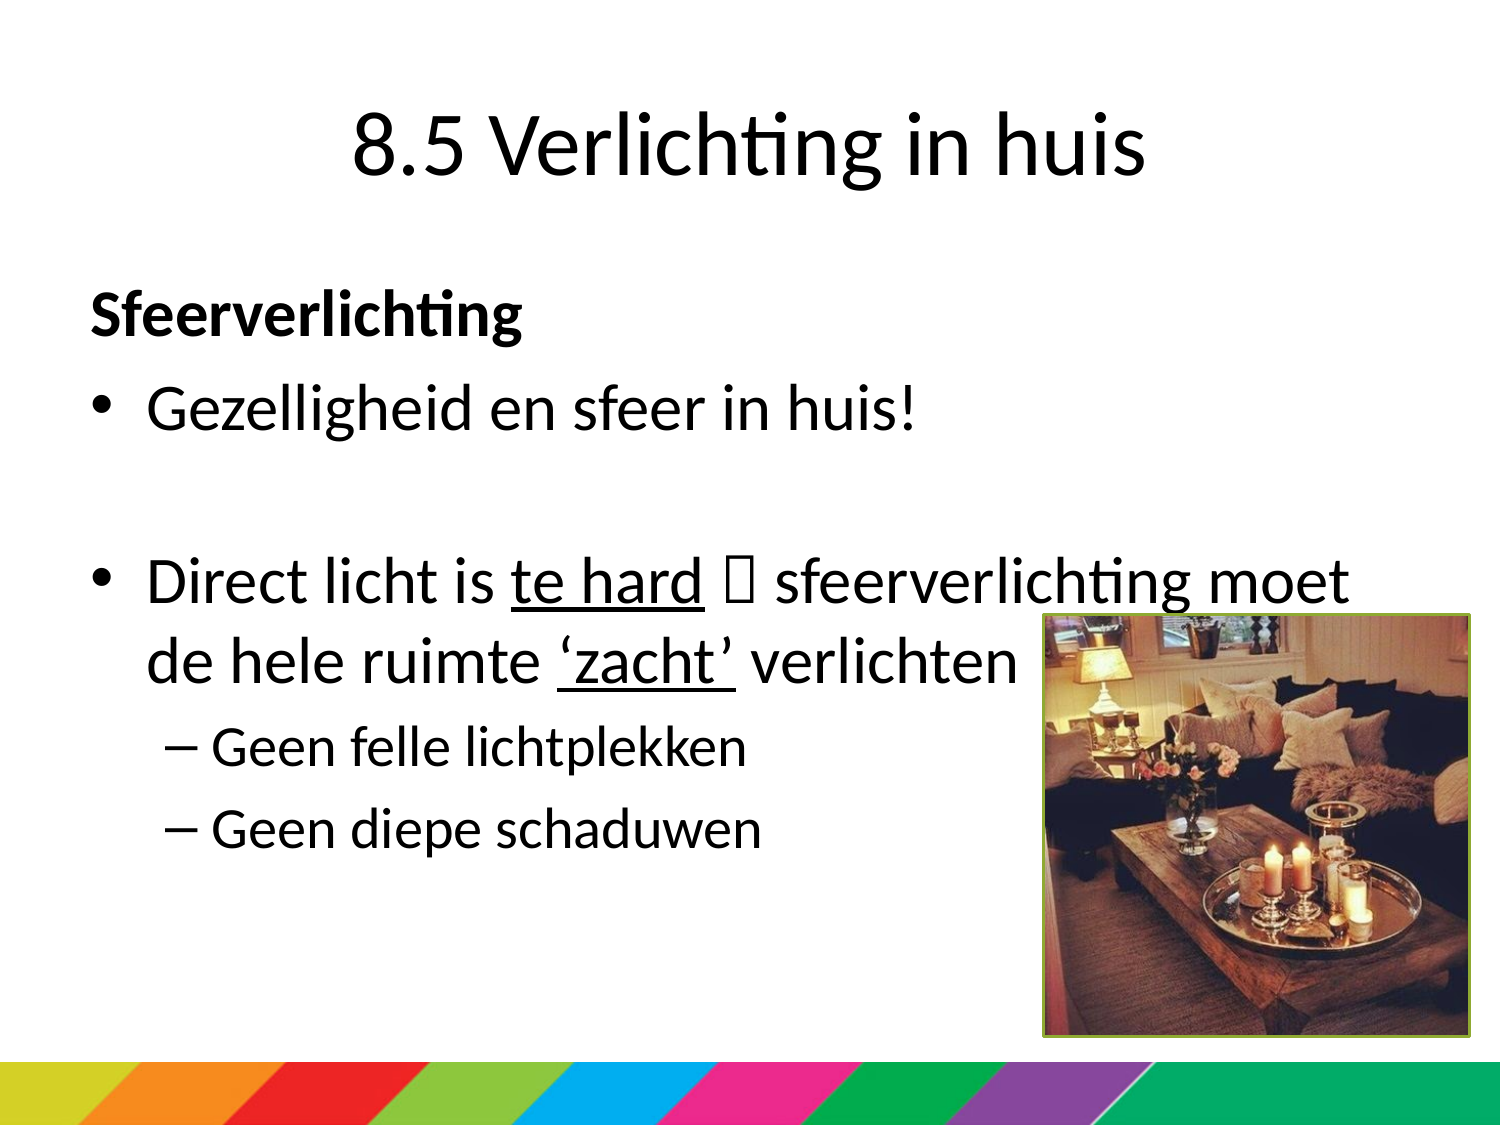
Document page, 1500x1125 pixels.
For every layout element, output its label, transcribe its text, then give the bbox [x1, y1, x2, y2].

picture [0, 1062, 574, 1125]
title 8.5 Verlichting in huis [75, 45, 1425, 233]
list Sfeerverlichting Gezelligheid en sfeer in huis! Direct licht is te hard  sfeerverlichting moet de hele ruimte ‘zacht’ verlichten Geen felle lichtplekken Geen diepe schaduwen [75, 262, 1425, 1005]
picture [656, 1062, 1500, 1125]
picture [1045, 615, 1468, 1036]
